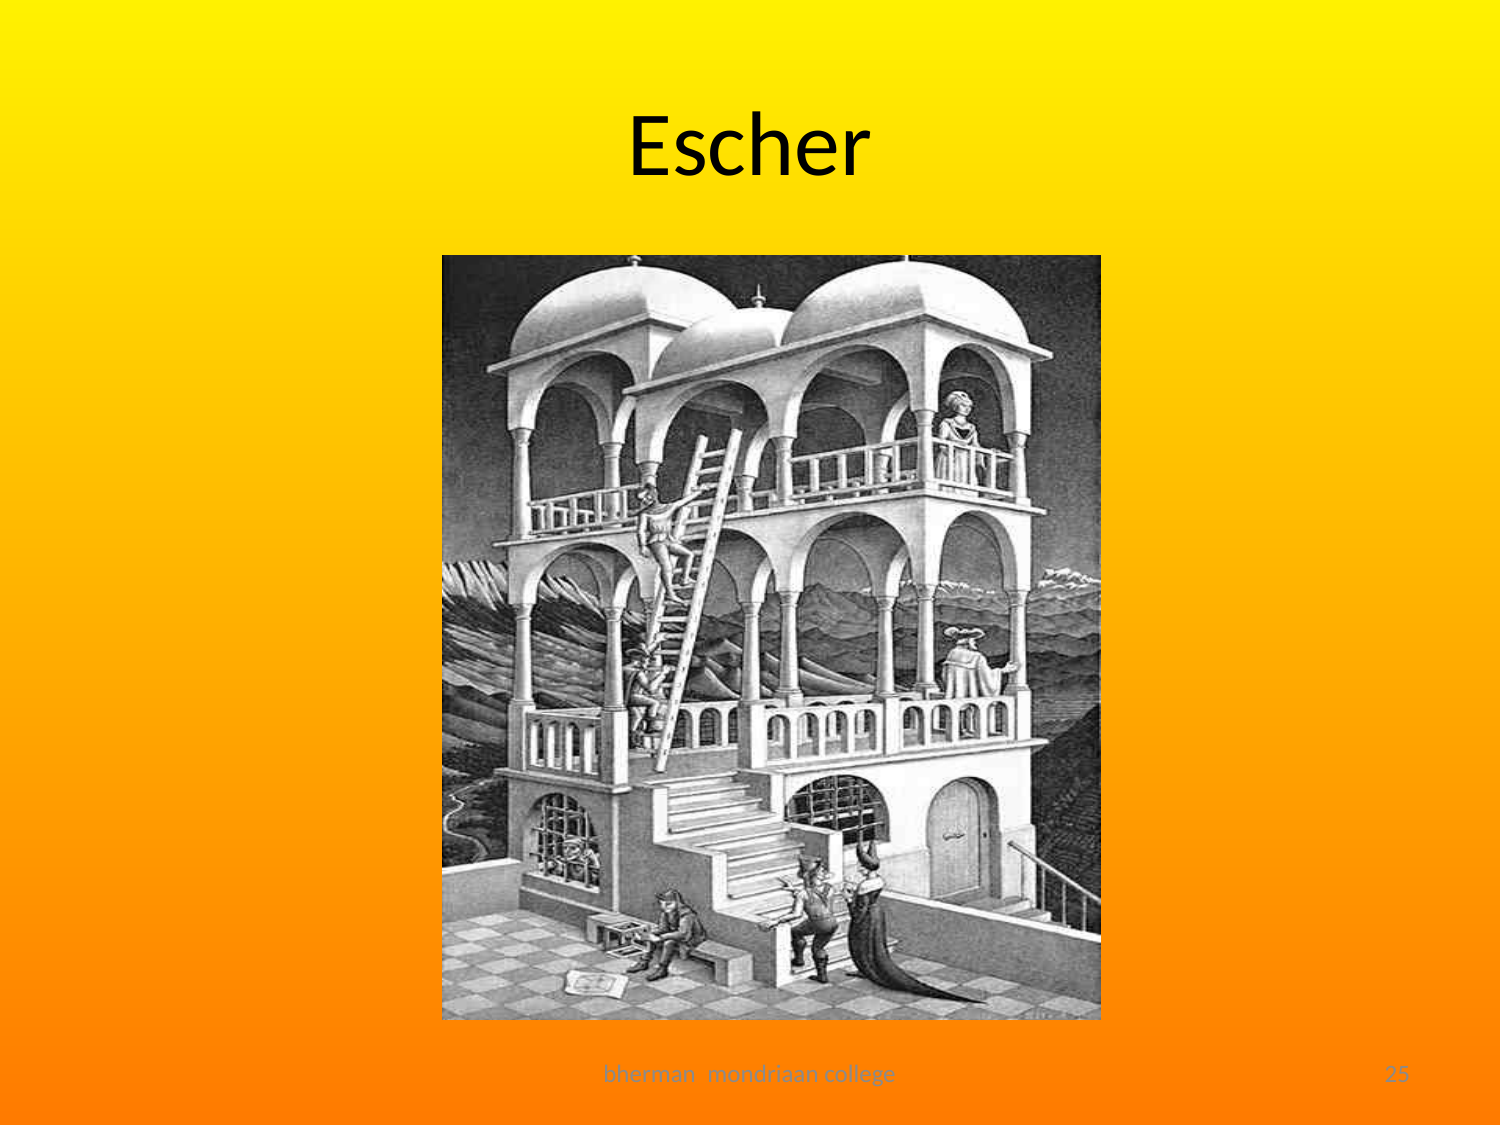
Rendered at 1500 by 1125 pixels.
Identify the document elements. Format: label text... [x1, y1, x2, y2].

footer bherman mondriaan college [512, 1042, 988, 1103]
title Escher [75, 45, 1425, 233]
slide_number 25 [1074, 1042, 1425, 1103]
picture [442, 255, 1101, 1021]
